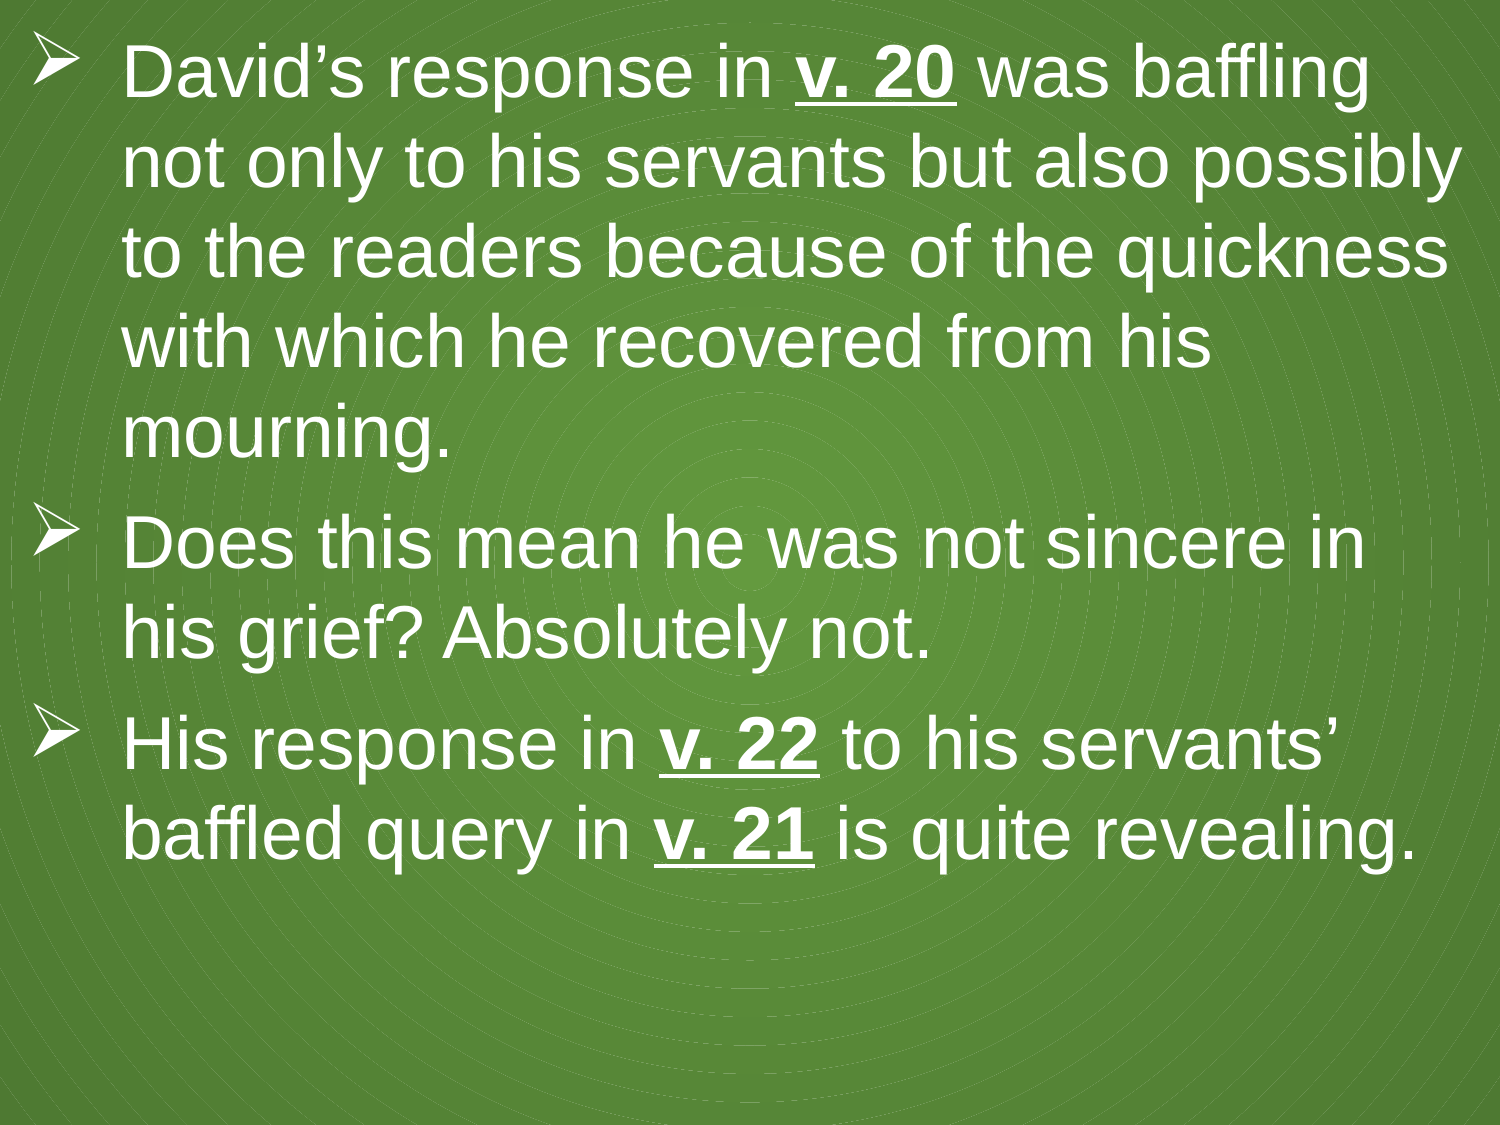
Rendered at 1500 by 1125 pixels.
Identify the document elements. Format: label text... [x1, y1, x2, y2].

subtitle David’s response in v. 20 was baffling not only to his servants but also possibly to the readers because of the quickness with which he recovered from his mourning. Does this mean he was not sincere in his grief? Absolutely not. His response in v. 22 to his servants’ baffled query in v. 21 is quite revealing. [12, 15, 1488, 1114]
